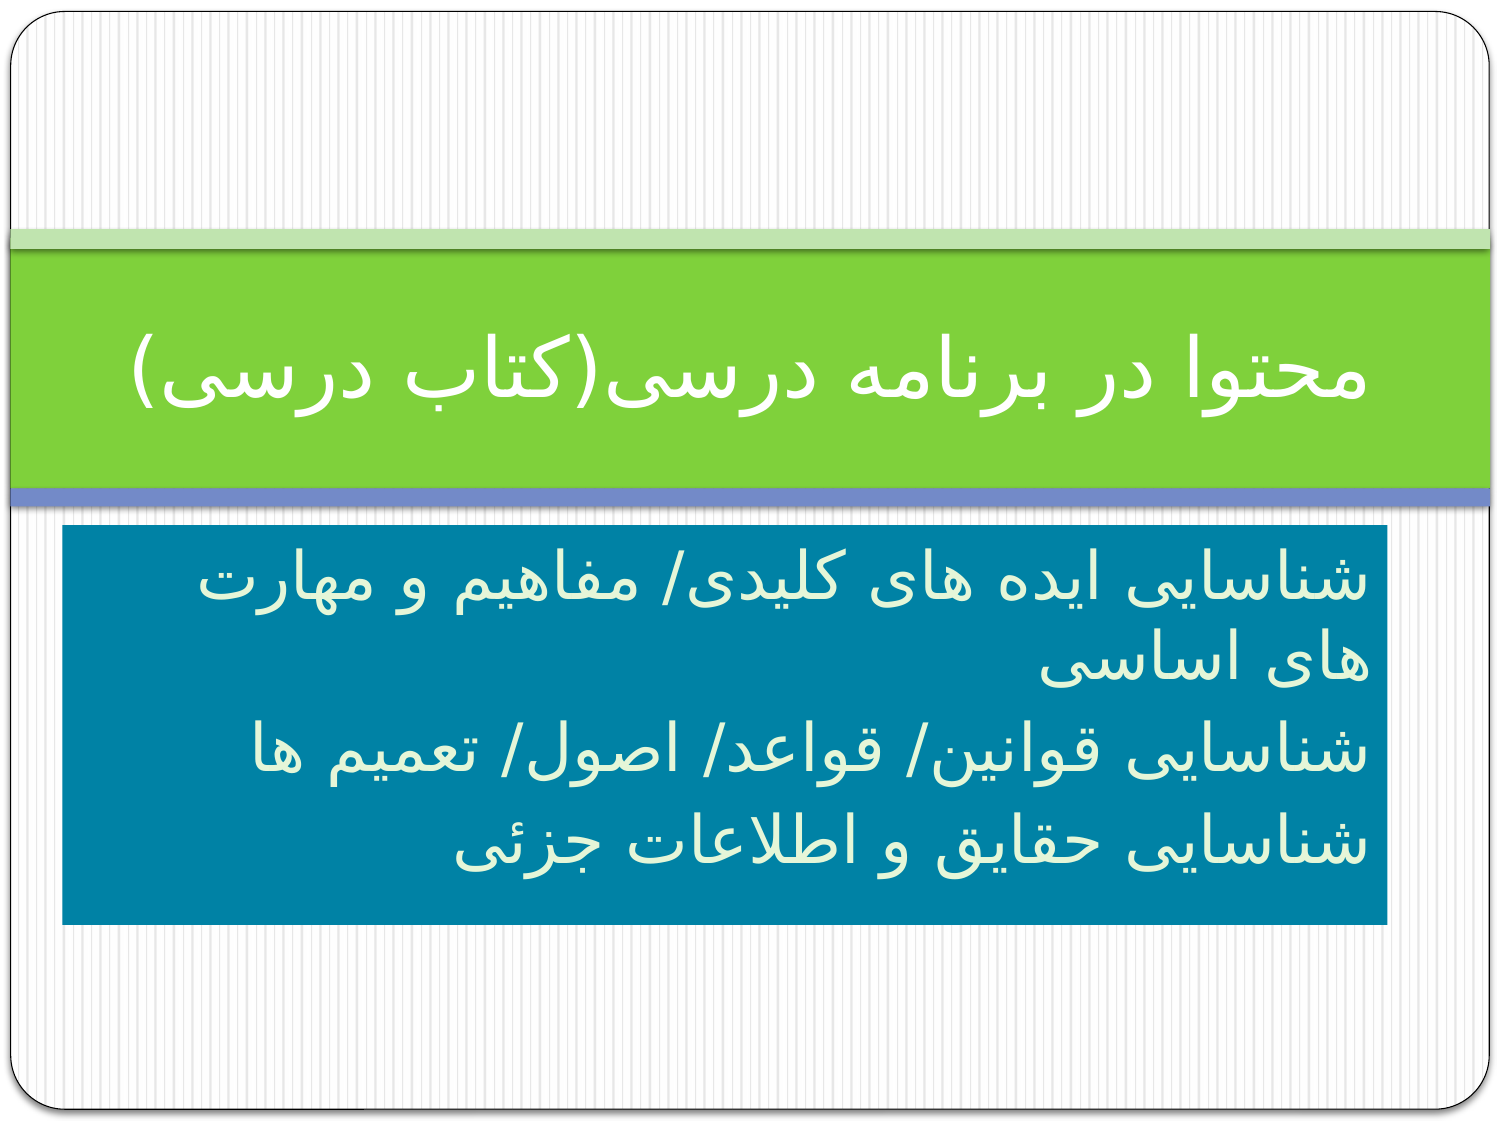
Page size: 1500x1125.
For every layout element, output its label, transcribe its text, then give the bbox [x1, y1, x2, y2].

title محتوا در برنامه درسی(کتاب درسی) [75, 247, 1425, 489]
subtitle شناسایی ایده های کلیدی/ مفاهیم و مهارت های اساسی شناسایی قوانین/ قواعد/ اصول/ تعمیم ها شناسایی حقایق و اطلاعات جزئی [62, 525, 1388, 925]
